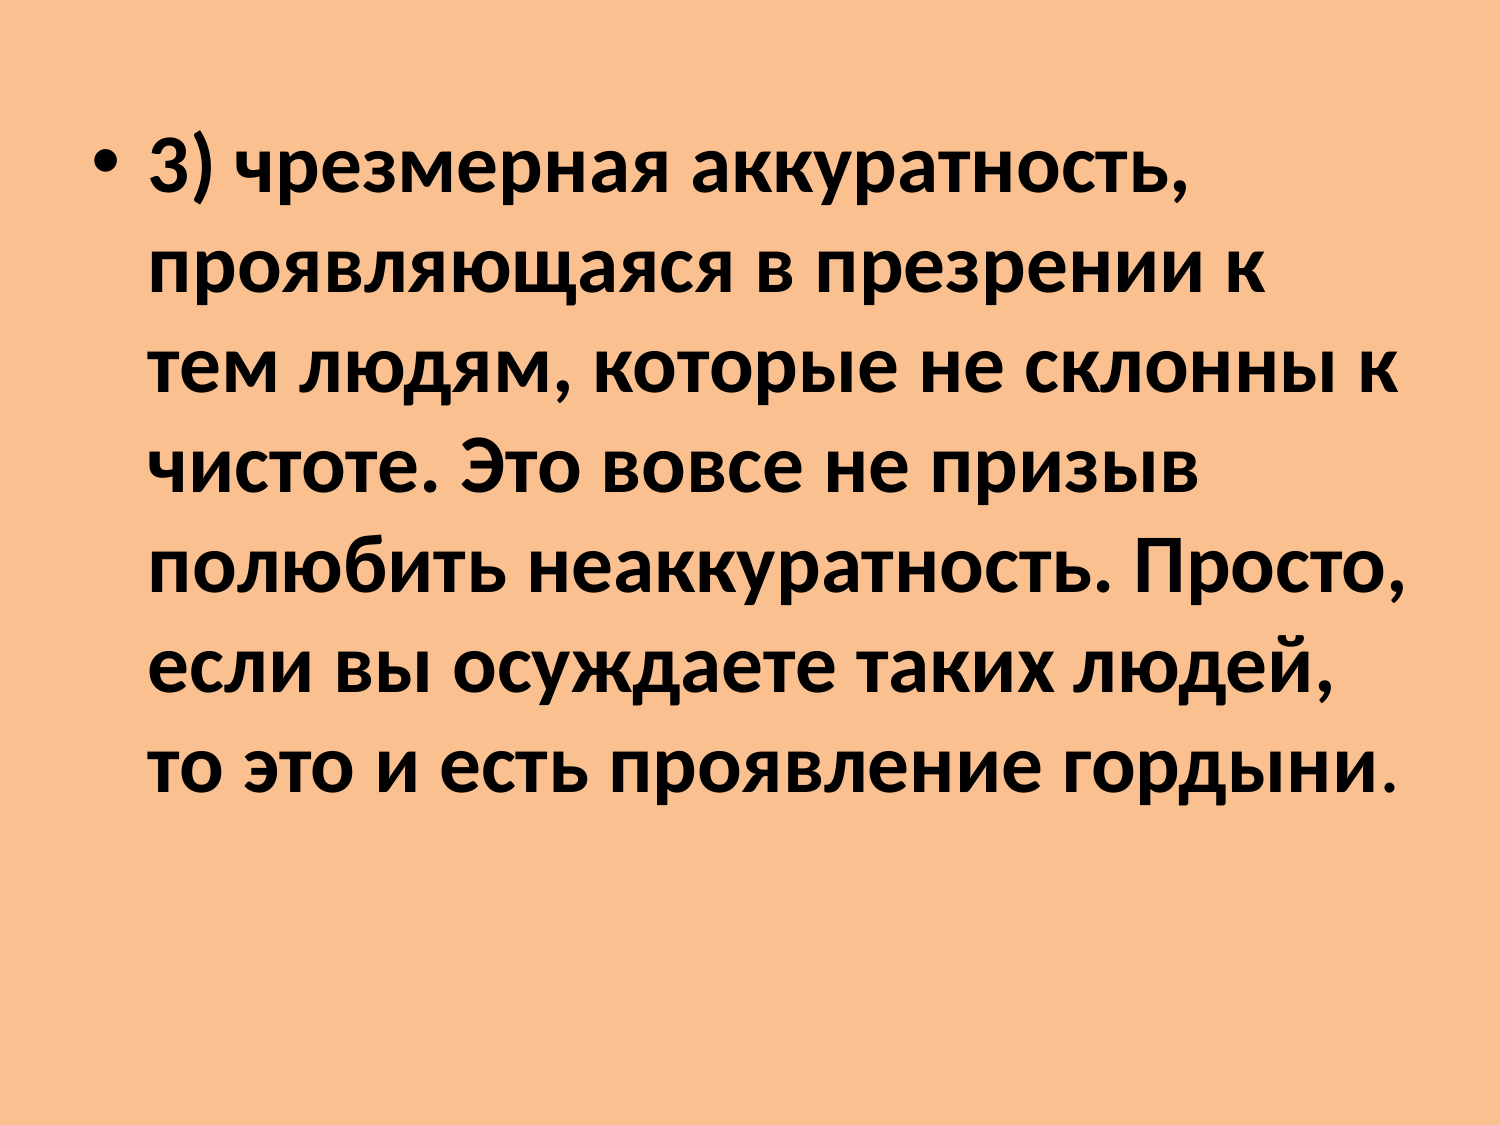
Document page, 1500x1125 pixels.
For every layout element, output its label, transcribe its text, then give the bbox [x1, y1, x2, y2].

list 3) чрезмерная аккуратность, проявляющаяся в презрении к тем людям, которые не склонны к чистоте. Это вовсе не призыв полюбить неаккуратность. Просто, если вы осуждаете таких людей, то это и есть проявление гордыни. [76, 101, 1427, 845]
